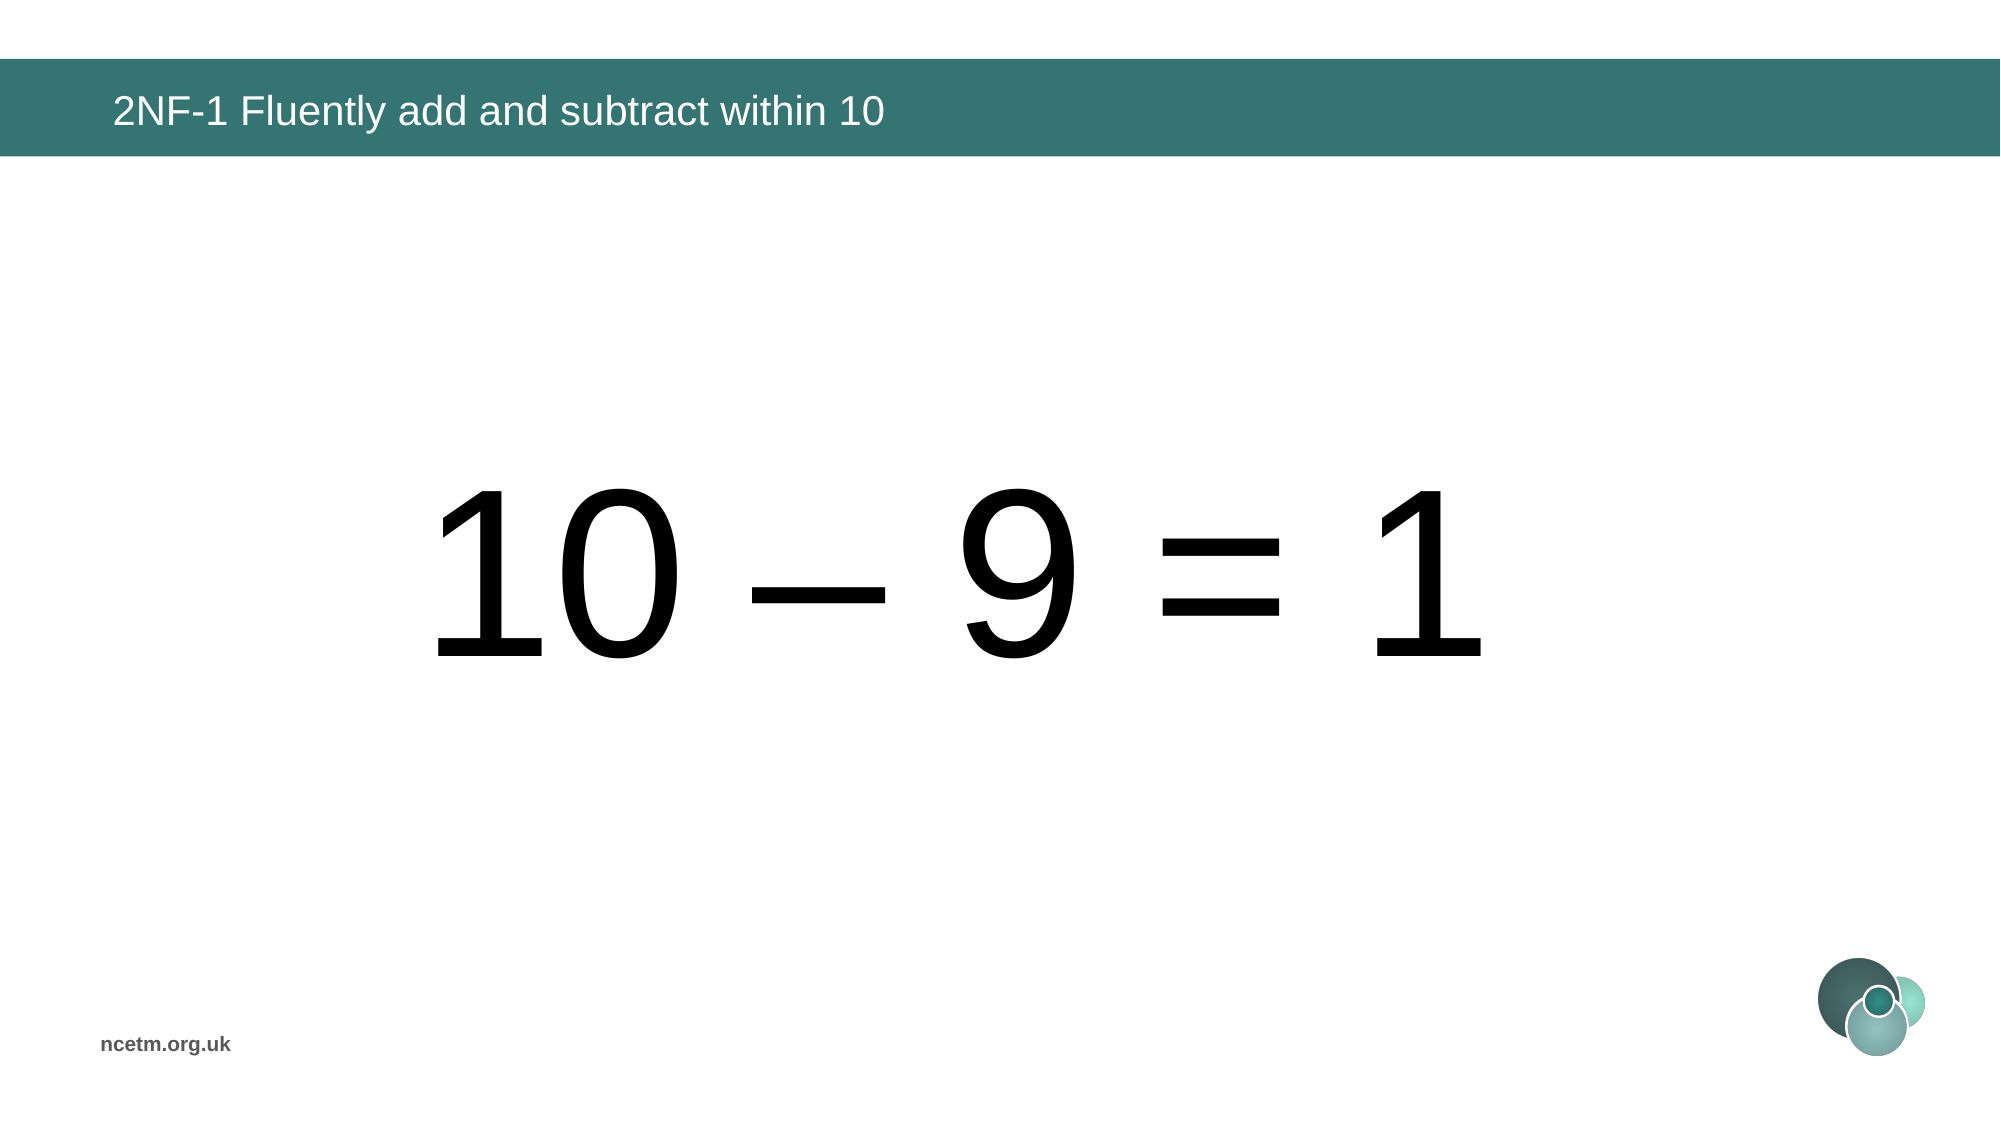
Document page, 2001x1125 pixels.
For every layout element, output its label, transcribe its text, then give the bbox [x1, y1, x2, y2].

title 2NF-1 Fluently add and subtract within 10 [97, 76, 1945, 147]
text_box 1 [1345, 409, 1509, 712]
text_box 10 – 9 = [405, 409, 1345, 712]
picture [1818, 958, 1925, 1056]
